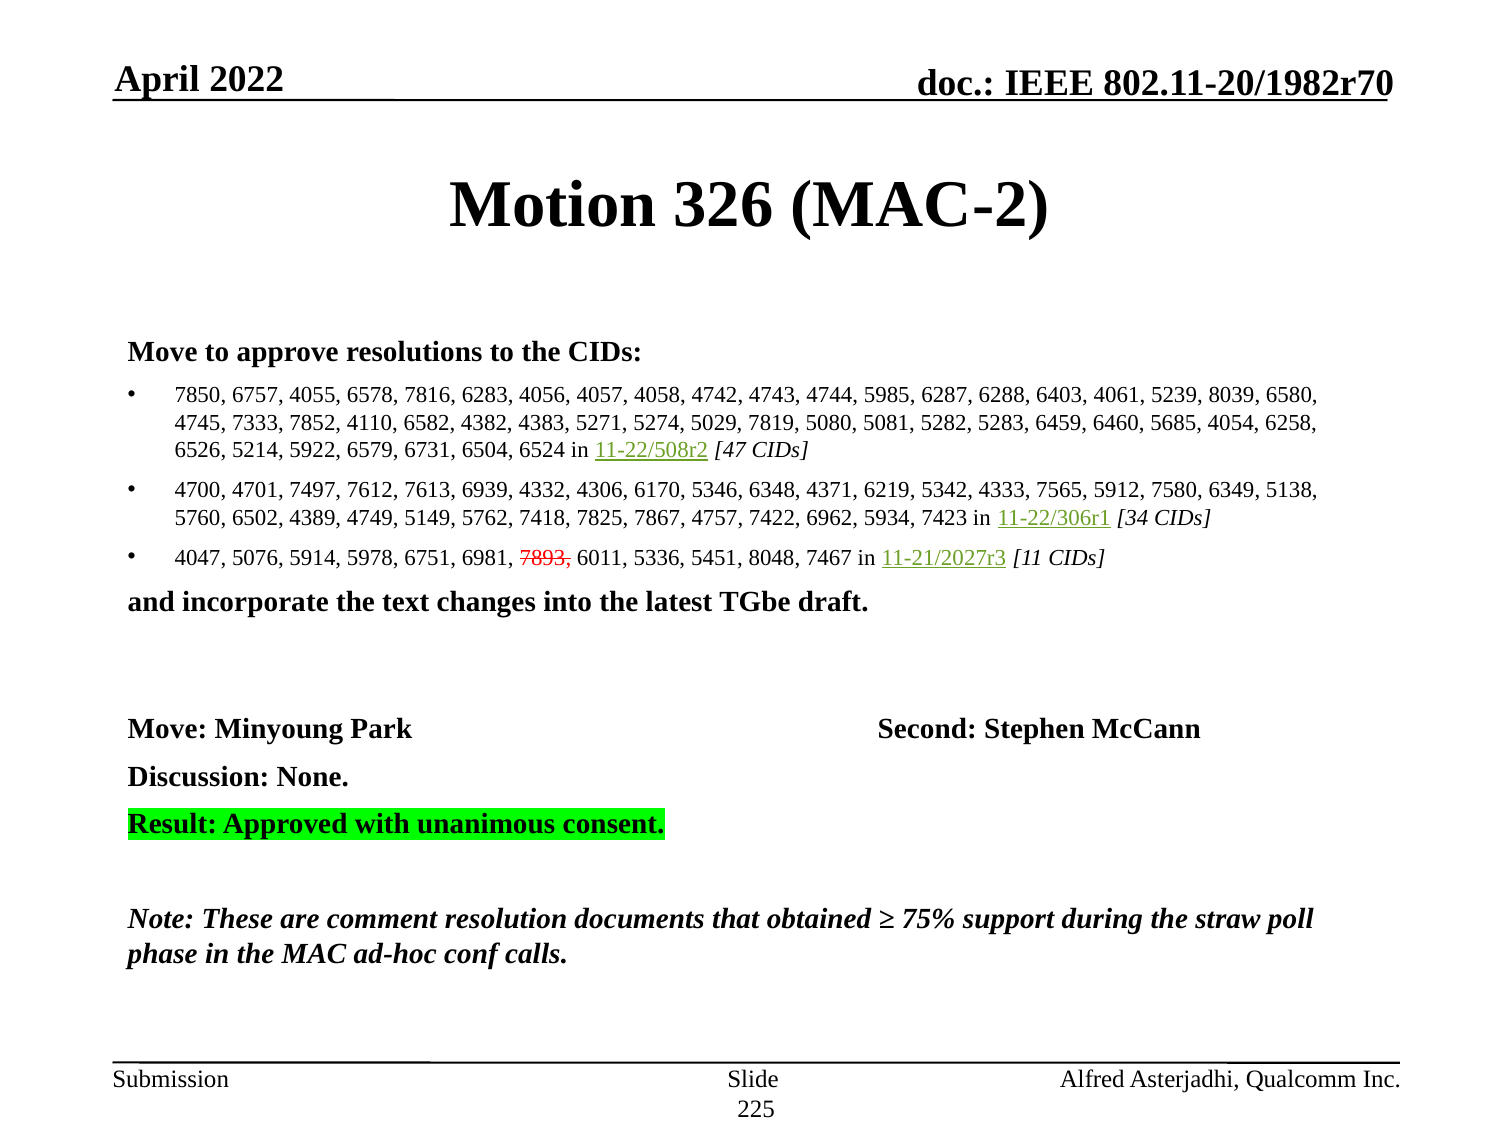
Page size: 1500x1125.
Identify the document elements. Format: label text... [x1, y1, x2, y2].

slide_number Slide 225 [712, 1061, 800, 1123]
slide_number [114, 54, 423, 100]
title Motion 326 (MAC-2) [112, 112, 1388, 288]
list Move to approve resolutions to the CIDs: 7850, 6757, 4055, 6578, 7816, 6283, 4056, 4057, 4058, 4742, 4743, 4744, 5985, 6287, 6288, 6403, 4061, 5239, 8039, 6580, 4745, 7333, 7852, 4110, 6582, 4382, 4383, 5271, 5274, 5029, 7819, 5080, 5081, 5282, 5283, 6459, 6460, 5685, 4054, 6258, 6526, 5214, 5922, 6579, 6731, 6504, 6524 in 11-22/508r2 [47 CIDs] 4700, 4701, 7497, 7612, 7613, 6939, 4332, 4306, 6170, 5346, 6348, 4371, 6219, 5342, 4333, 7565, 5912, 7580, 6349, 5138, 5760, 6502, 4389, 4749, 5149, 5762, 7418, 7825, 7867, 4757, 7422, 6962, 5934, 7423 in 11-22/306r1 [34 CIDs] 4047, 5076, 5914, 5978, 6751, 6981, 7893, 6011, 5336, 5451, 8048, 7467 in 11-21/2027r3 [11 CIDs] and incorporate the text changes into the latest TGbe draft. Move: Minyoung Park Second: Stephen McCann Discussion: None. Result: Approved with unanimous consent. Note: These are comment resolution documents that obtained ≥ 75% support during the straw poll phase in the MAC ad-hoc conf calls. [112, 324, 1388, 1063]
footer Alfred Asterjadhi, Qualcomm Inc. [878, 1061, 1402, 1093]
